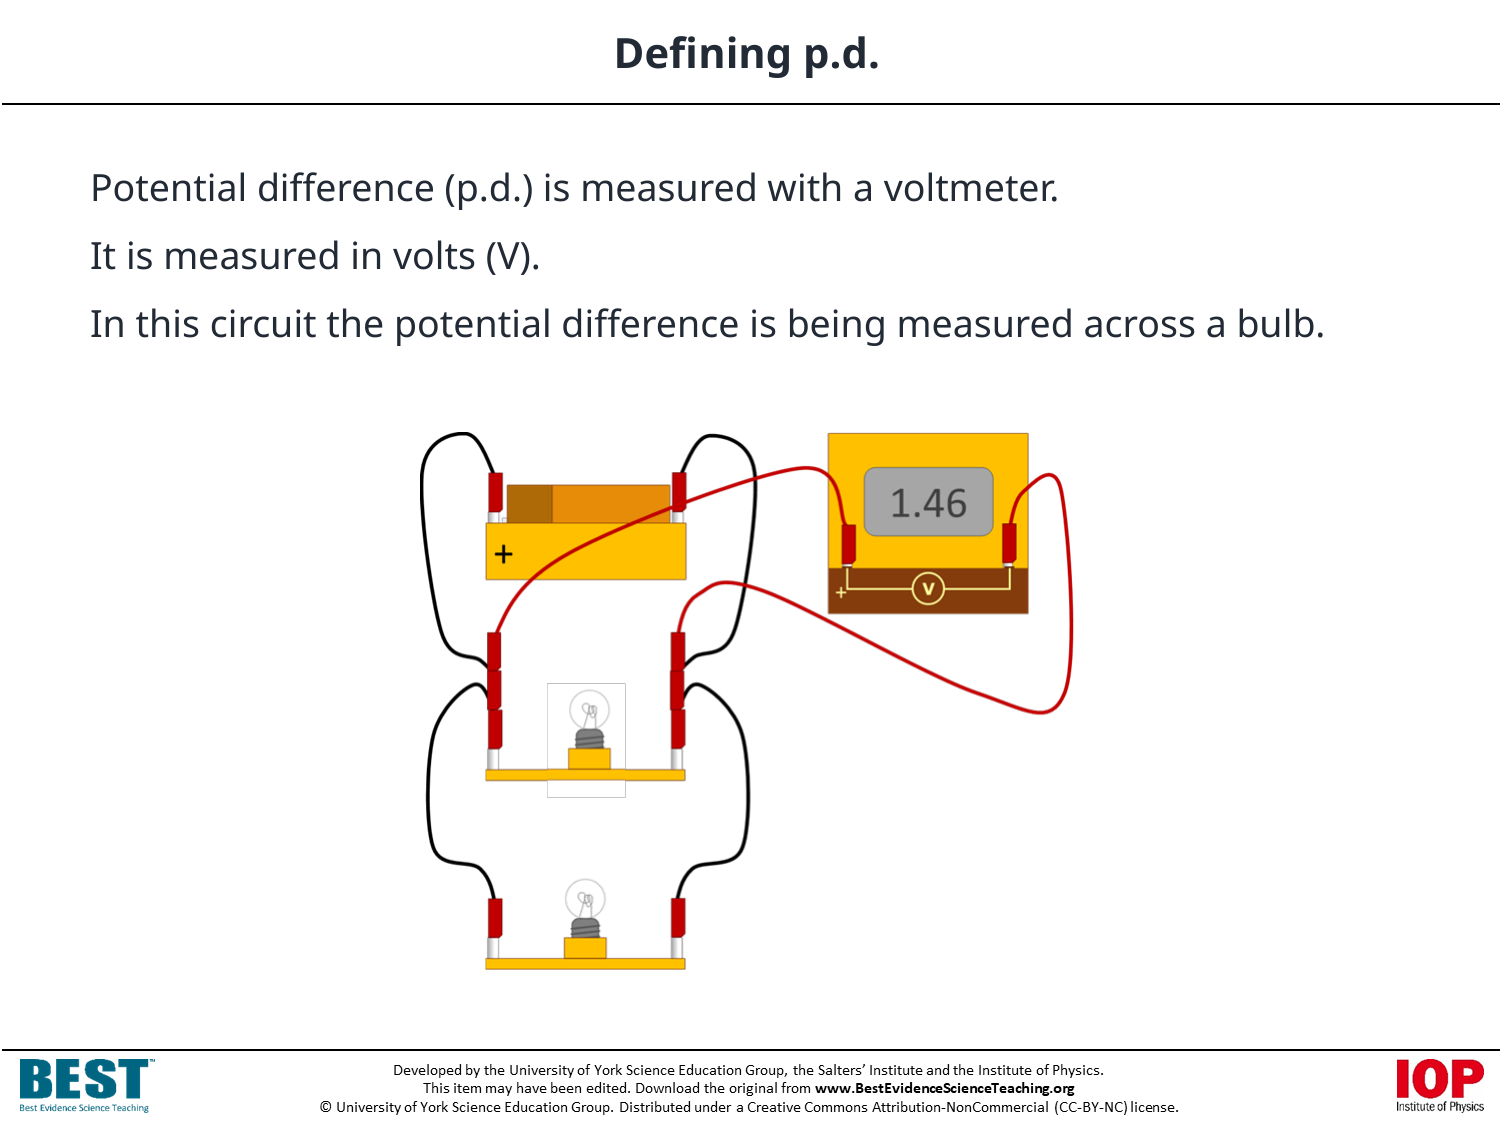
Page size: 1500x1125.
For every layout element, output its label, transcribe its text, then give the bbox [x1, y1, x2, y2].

picture [2, 103, 1500, 1125]
text_box Defining p.d. [23, 4, 1471, 99]
